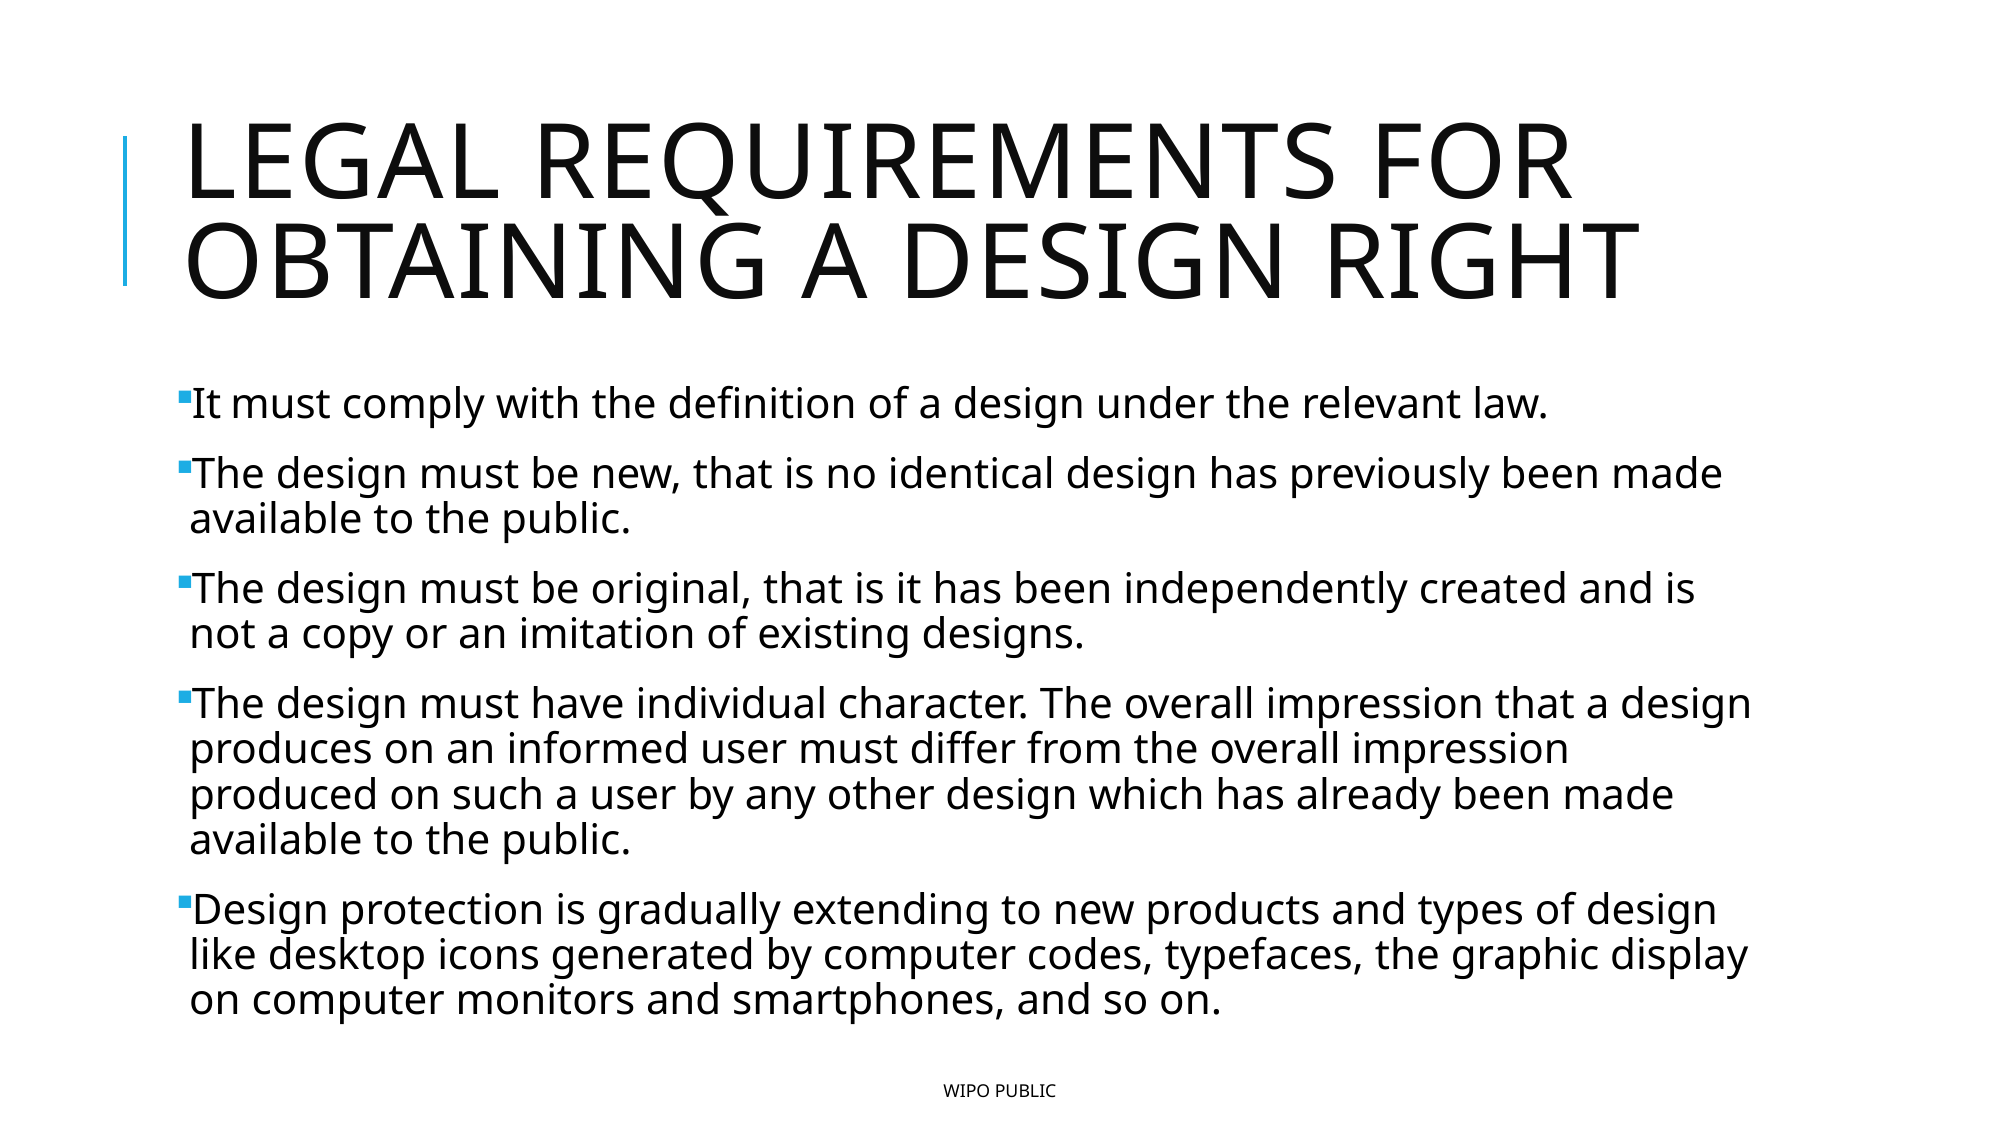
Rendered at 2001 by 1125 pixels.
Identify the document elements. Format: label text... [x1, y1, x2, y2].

title Legal requirements for obtaining a design right [168, 96, 1763, 342]
list It must comply with the definition of a design under the relevant law. The design must be new, that is no identical design has previously been made available to the public. The design must be original, that is it has been independently created and is not a copy or an imitation of existing designs. The design must have individual character. The overall impression that a design produces on an informed user must differ from the overall impression produced on such a user by any other design which has already been made available to the public. Design protection is gradually extending to new products and types of design like desktop icons generated by computer codes, typefaces, the graphic display on computer monitors and smartphones, and so on. [168, 375, 1763, 1035]
